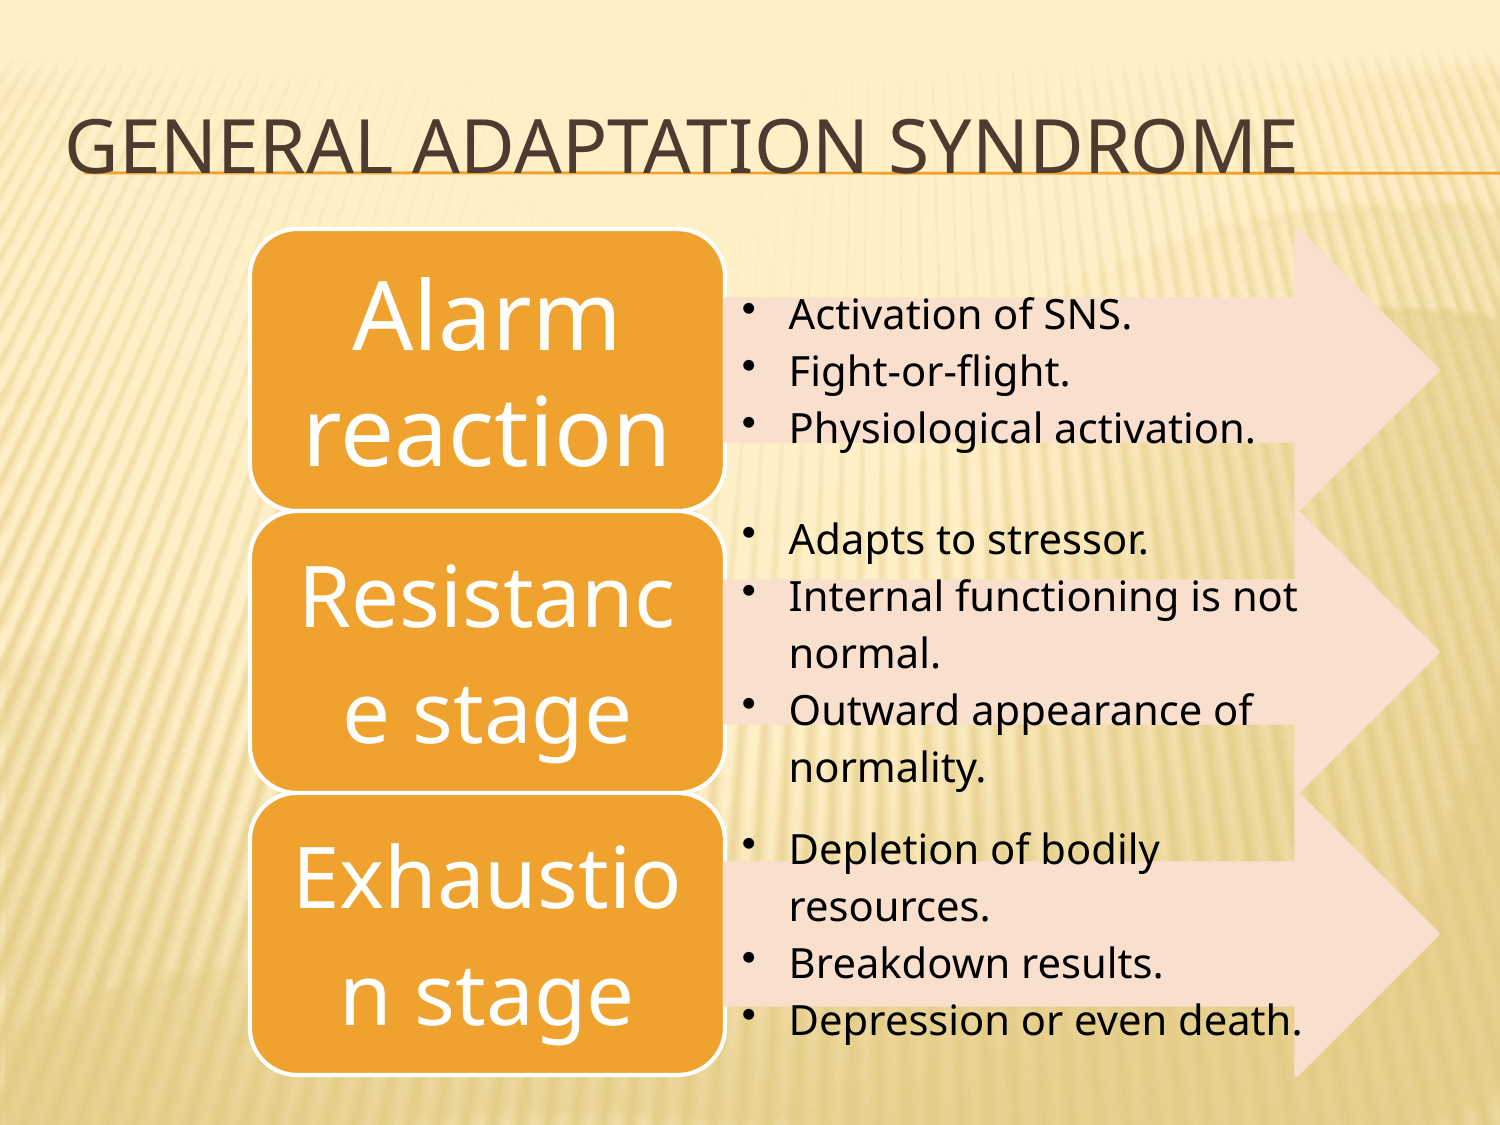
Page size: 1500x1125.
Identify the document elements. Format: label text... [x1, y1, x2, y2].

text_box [249, 228, 1438, 1076]
title General adaptation syndrome [50, 75, 1475, 213]
